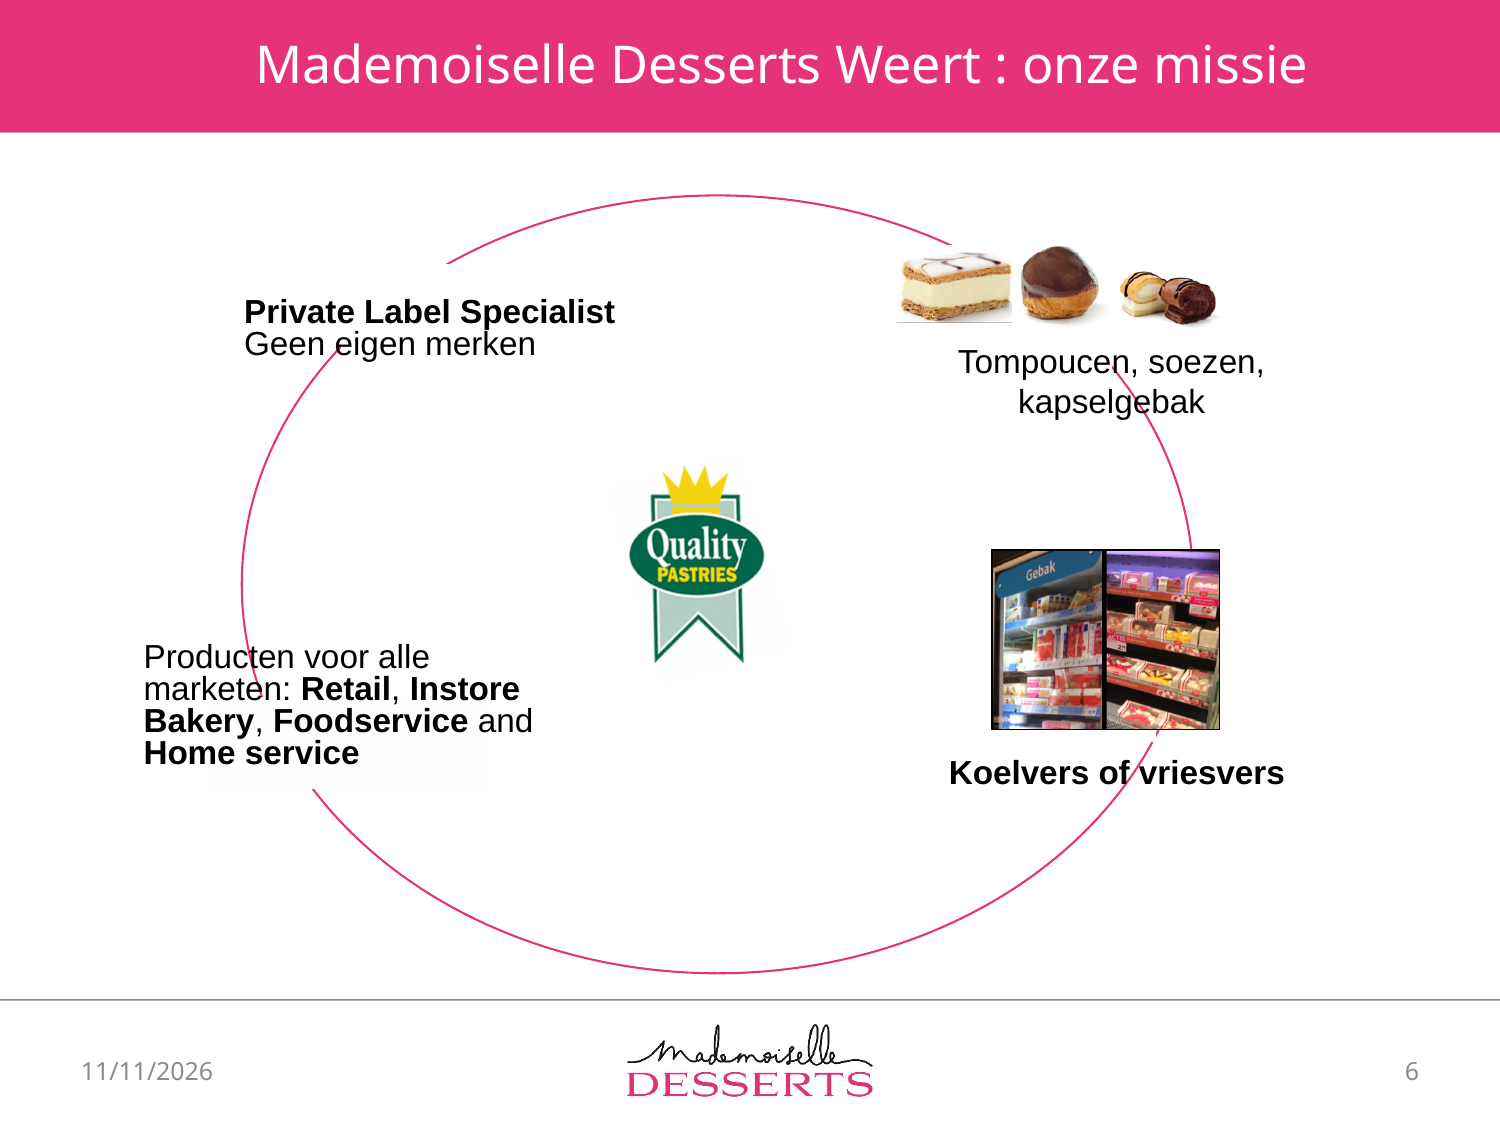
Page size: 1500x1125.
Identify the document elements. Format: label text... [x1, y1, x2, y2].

text_box Koelvers of vriesvers [911, 743, 1323, 799]
text_box Producten voor alle marketen: Retail, Instore Bakery, Foodservice and Home service [423, 635, 567, 778]
title Mademoiselle Desserts Weert : onze missie [63, 0, 1500, 135]
picture [0, 0, 1500, 1125]
text_box Tompoucen, soezen, kapselgebak [911, 333, 1312, 428]
text_box [240, 194, 1193, 975]
slide_number 6 [1322, 1042, 1435, 1103]
text_box Private Label Specialist Geen eigen merken [229, 290, 794, 370]
text_box Producten voor alle marketen: Retail, Instore Bakery, Foodservice and Home service [128, 635, 291, 778]
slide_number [65, 1042, 404, 1103]
